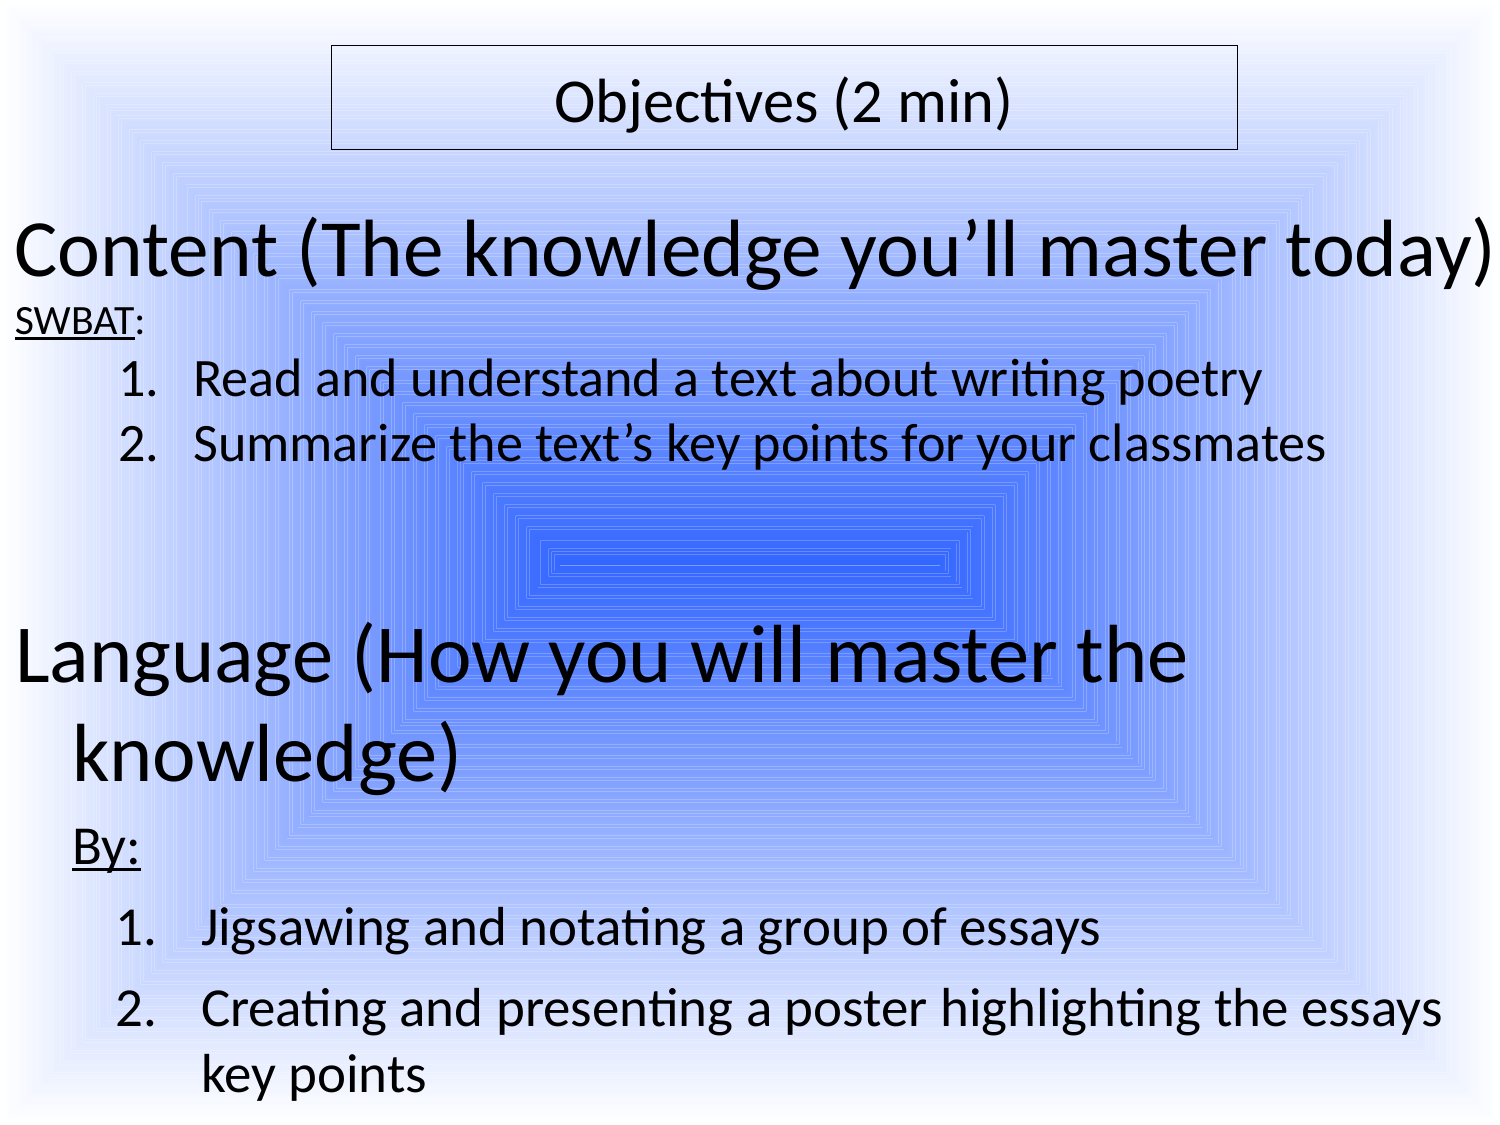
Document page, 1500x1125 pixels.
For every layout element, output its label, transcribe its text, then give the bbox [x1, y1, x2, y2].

title Objectives (2 min) [331, 45, 1238, 150]
list Language (How you will master the knowledge) By: Jigsawing and notating a group of essays Creating and presenting a poster highlighting the essays key points [0, 605, 1500, 1125]
text_box Content (The knowledge you’ll master today) SWBAT: Read and understand a text about writing poetry Summarize the text’s key points for your classmates [0, 187, 1500, 605]
